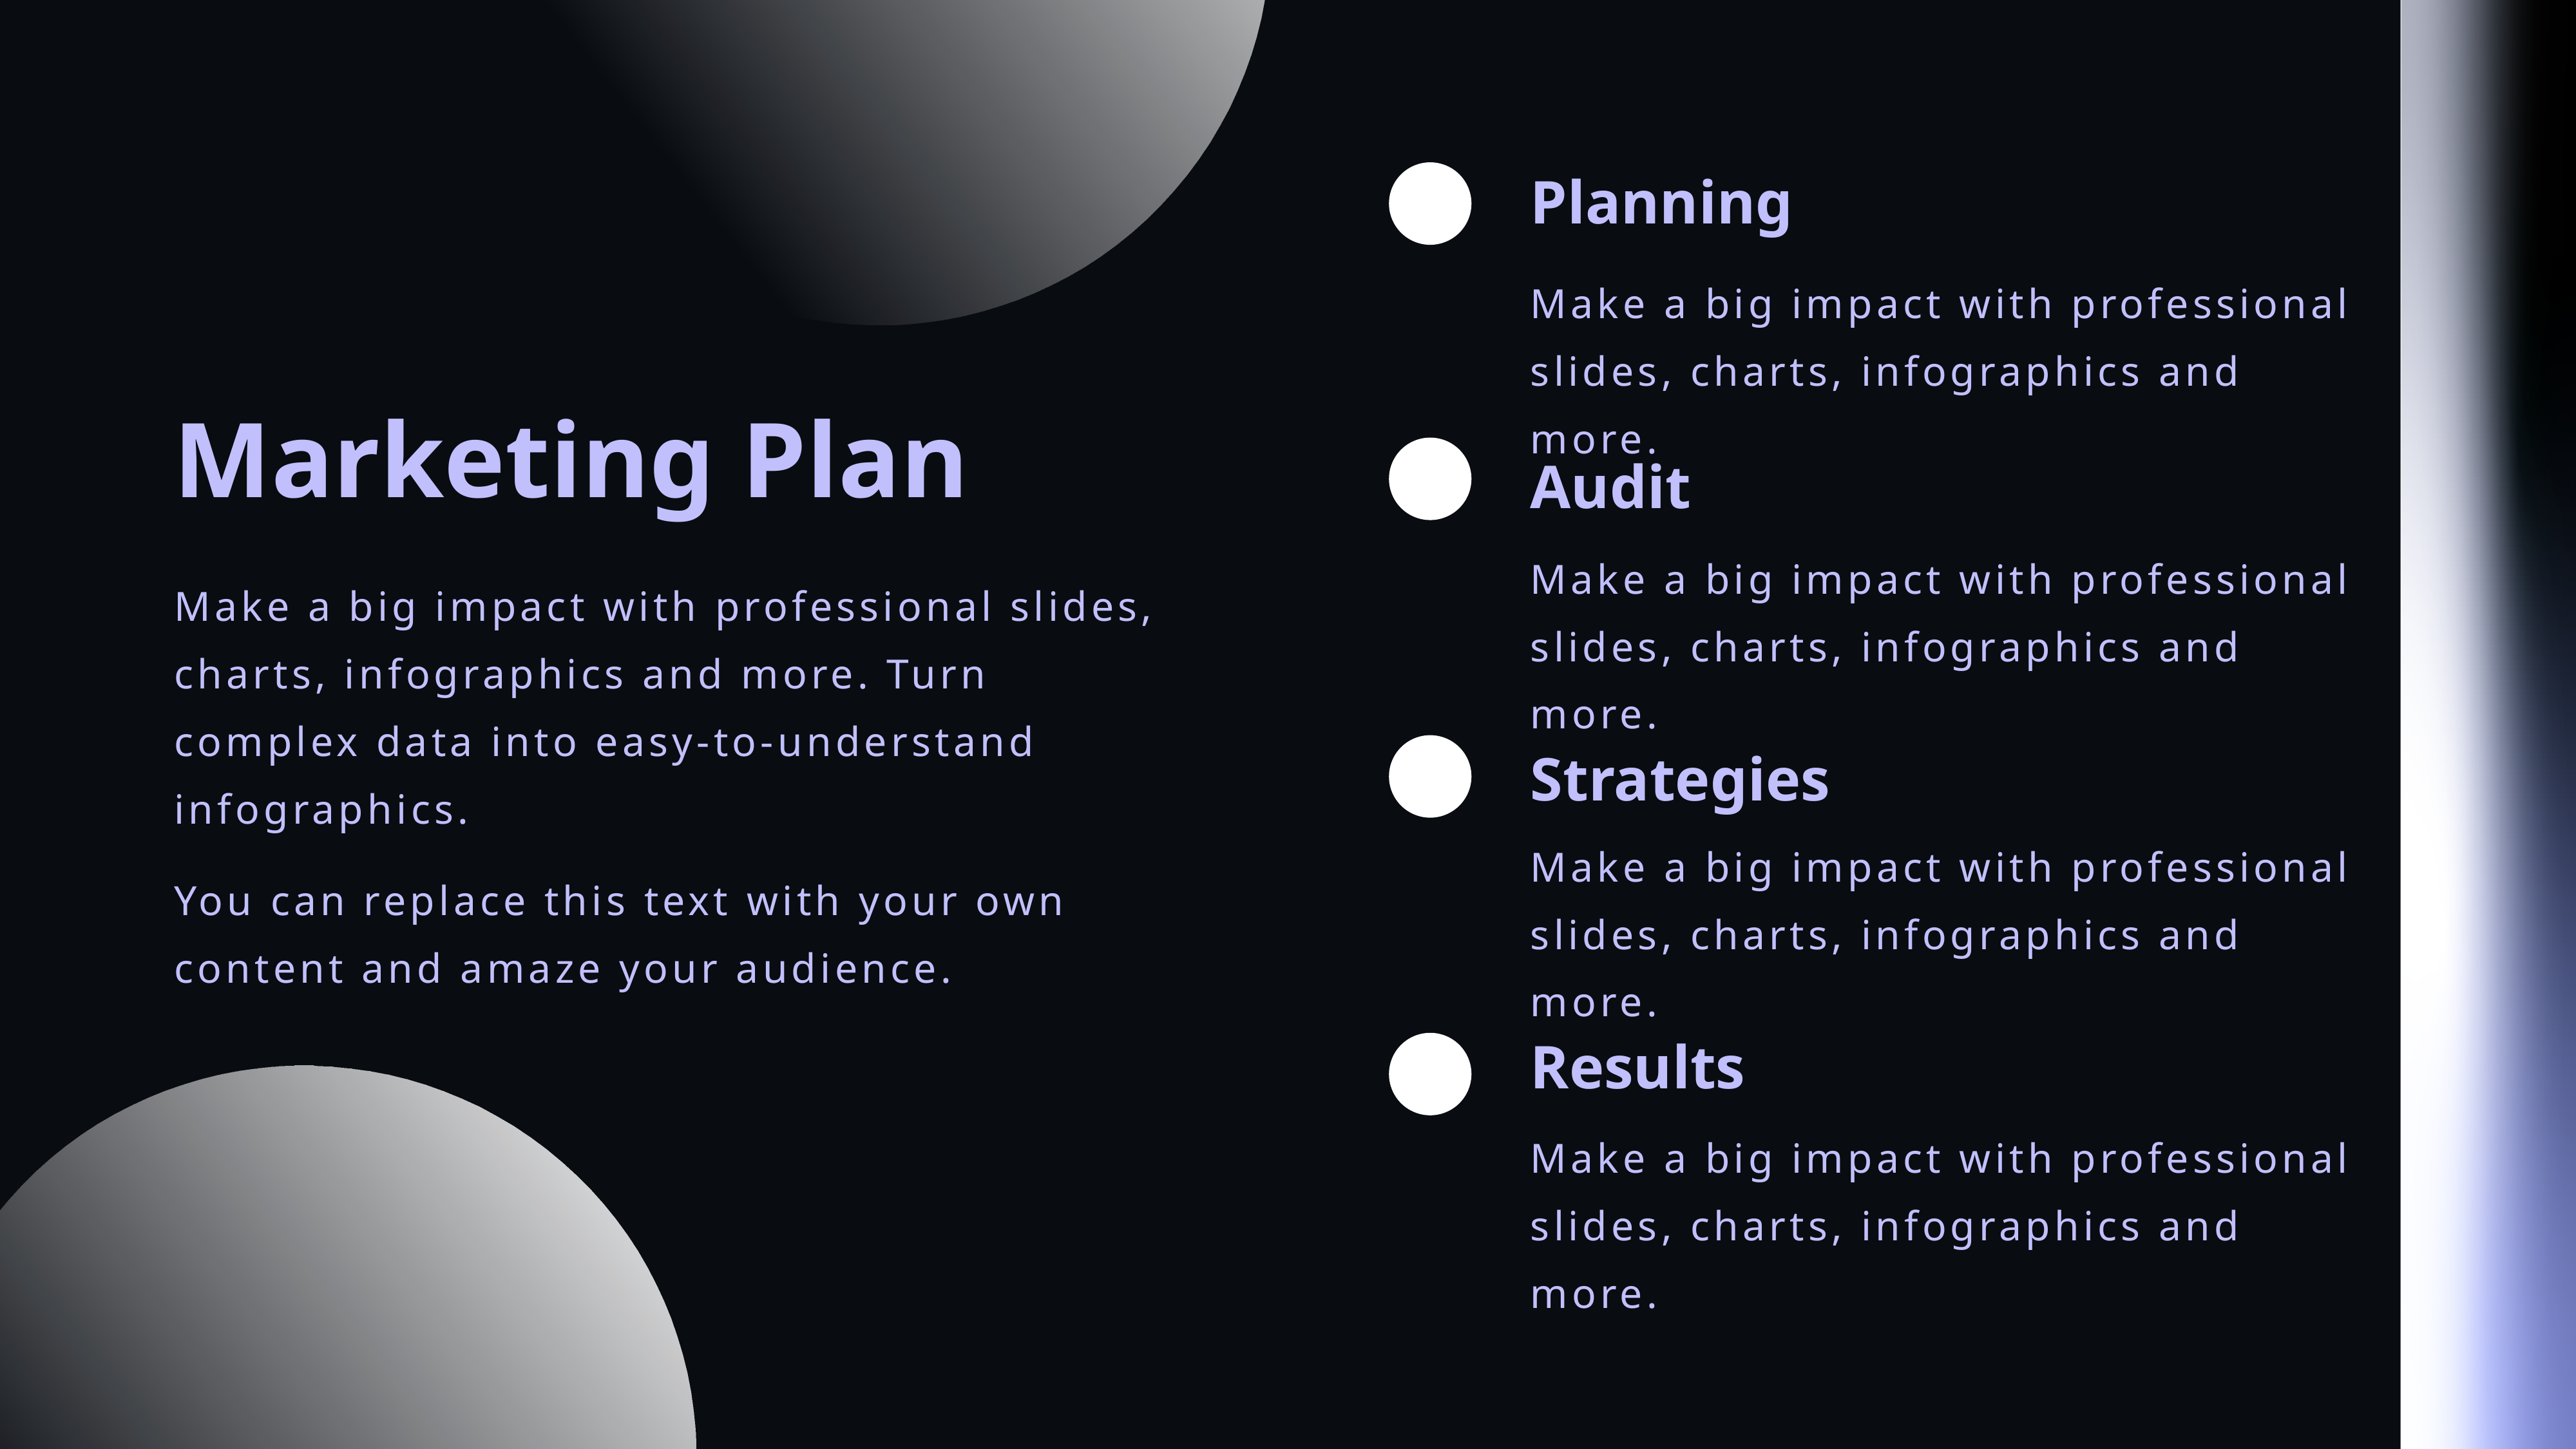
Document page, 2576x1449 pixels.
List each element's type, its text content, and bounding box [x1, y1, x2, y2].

picture [1699, 0, 2576, 1449]
text_box Make a big impact with professional slides, charts, infographics and more. [1521, 529, 2385, 730]
text_box Make a big impact with professional slides, charts, infographics and more. Turn complex data into easy-to-understand infographics. You can replace this text with your own content and amaze your audience. [164, 556, 1185, 996]
text_box Marketing Plan [164, 377, 1185, 524]
text_box Results [1521, 1018, 2385, 1106]
text_box [1388, 437, 1473, 521]
text_box Strategies [1521, 730, 2385, 818]
text_box [1388, 162, 1473, 246]
text_box [0, 1065, 696, 1449]
text_box Make a big impact with professional slides, charts, infographics and more. [1521, 1109, 2385, 1321]
text_box Planning [1521, 153, 2385, 240]
text_box Make a big impact with professional slides, charts, infographics and more. [1521, 818, 2385, 1018]
text_box [1388, 1032, 1473, 1116]
text_box Make a big impact with professional slides, charts, infographics and more. [1521, 254, 2385, 438]
text_box [491, 0, 1264, 325]
text_box Audit [1521, 438, 2385, 526]
text_box [1388, 734, 1473, 819]
